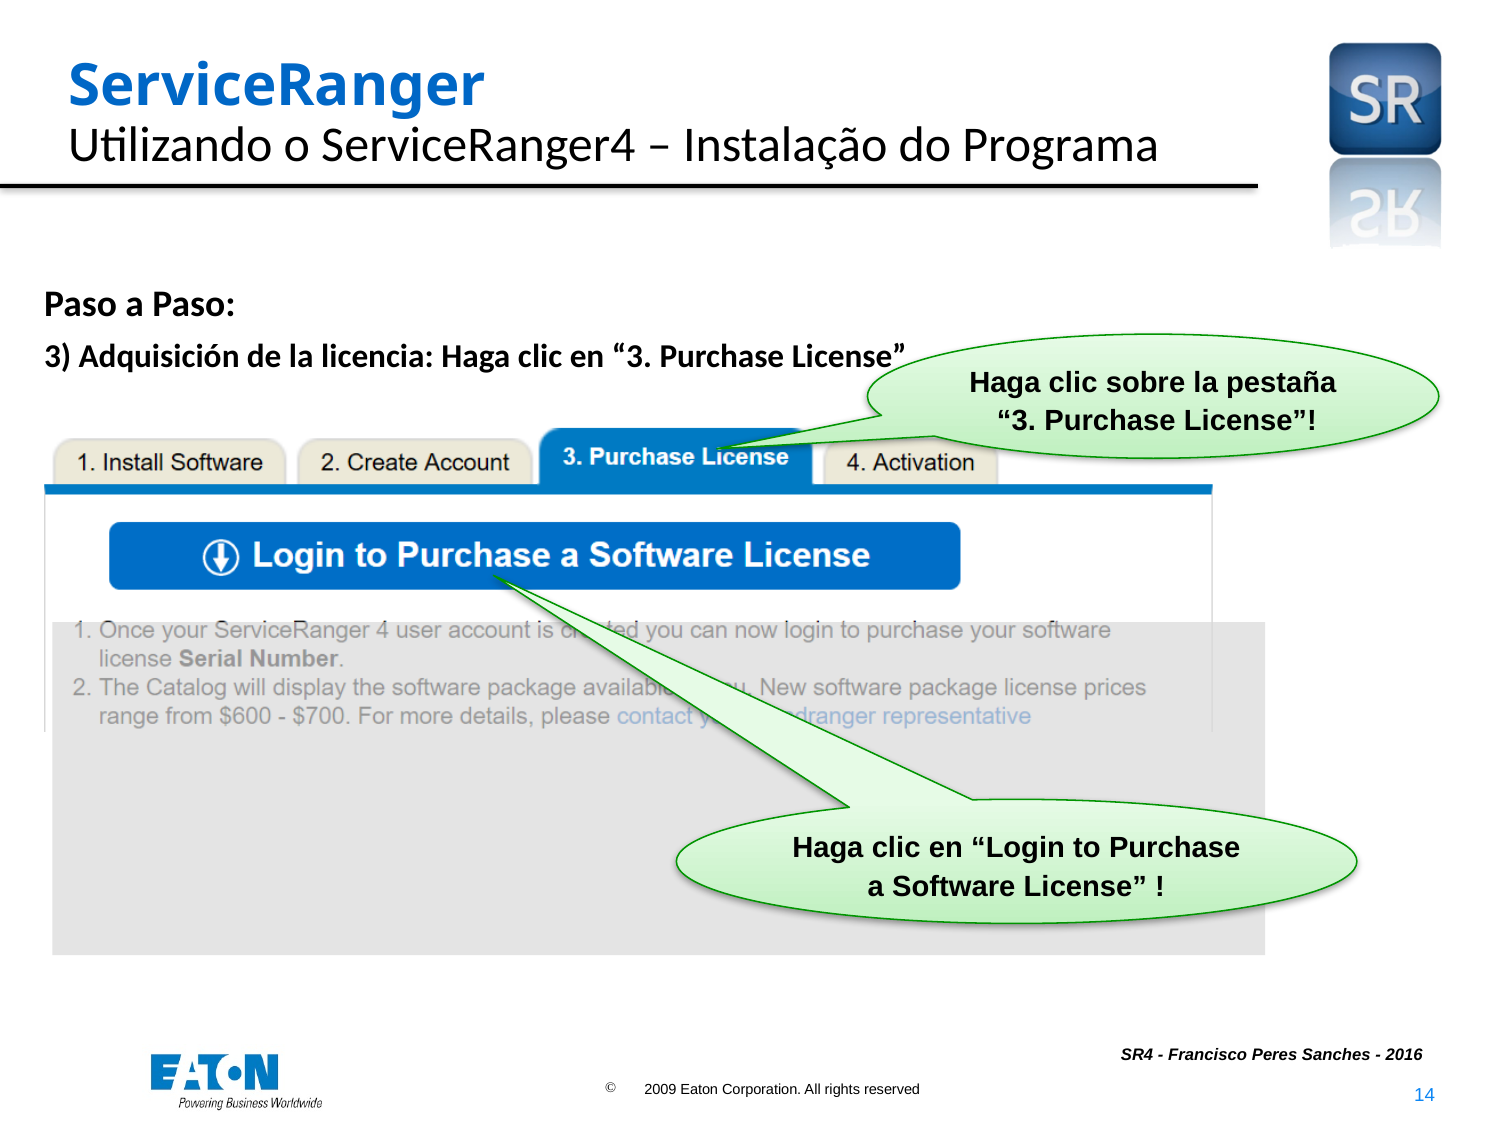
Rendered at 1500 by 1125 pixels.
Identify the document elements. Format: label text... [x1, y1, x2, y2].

text_box Haga clic sobre la pestaña “3. Purchase License”! [859, 333, 1440, 457]
picture [142, 1044, 330, 1118]
text_box [856, 622, 1266, 817]
text_box Paso a Paso: 3) Adquisición de la licencia: Haga clic en “3. Purchase License” [29, 267, 1447, 446]
text_box Haga clic en “Login to Purchase a Software License” ! [675, 740, 1358, 925]
title ServiceRanger Utilizando o ServiceRanger4 – Instalação do Programa [53, 0, 1354, 180]
picture [26, 420, 1223, 733]
text_box [52, 740, 1266, 956]
